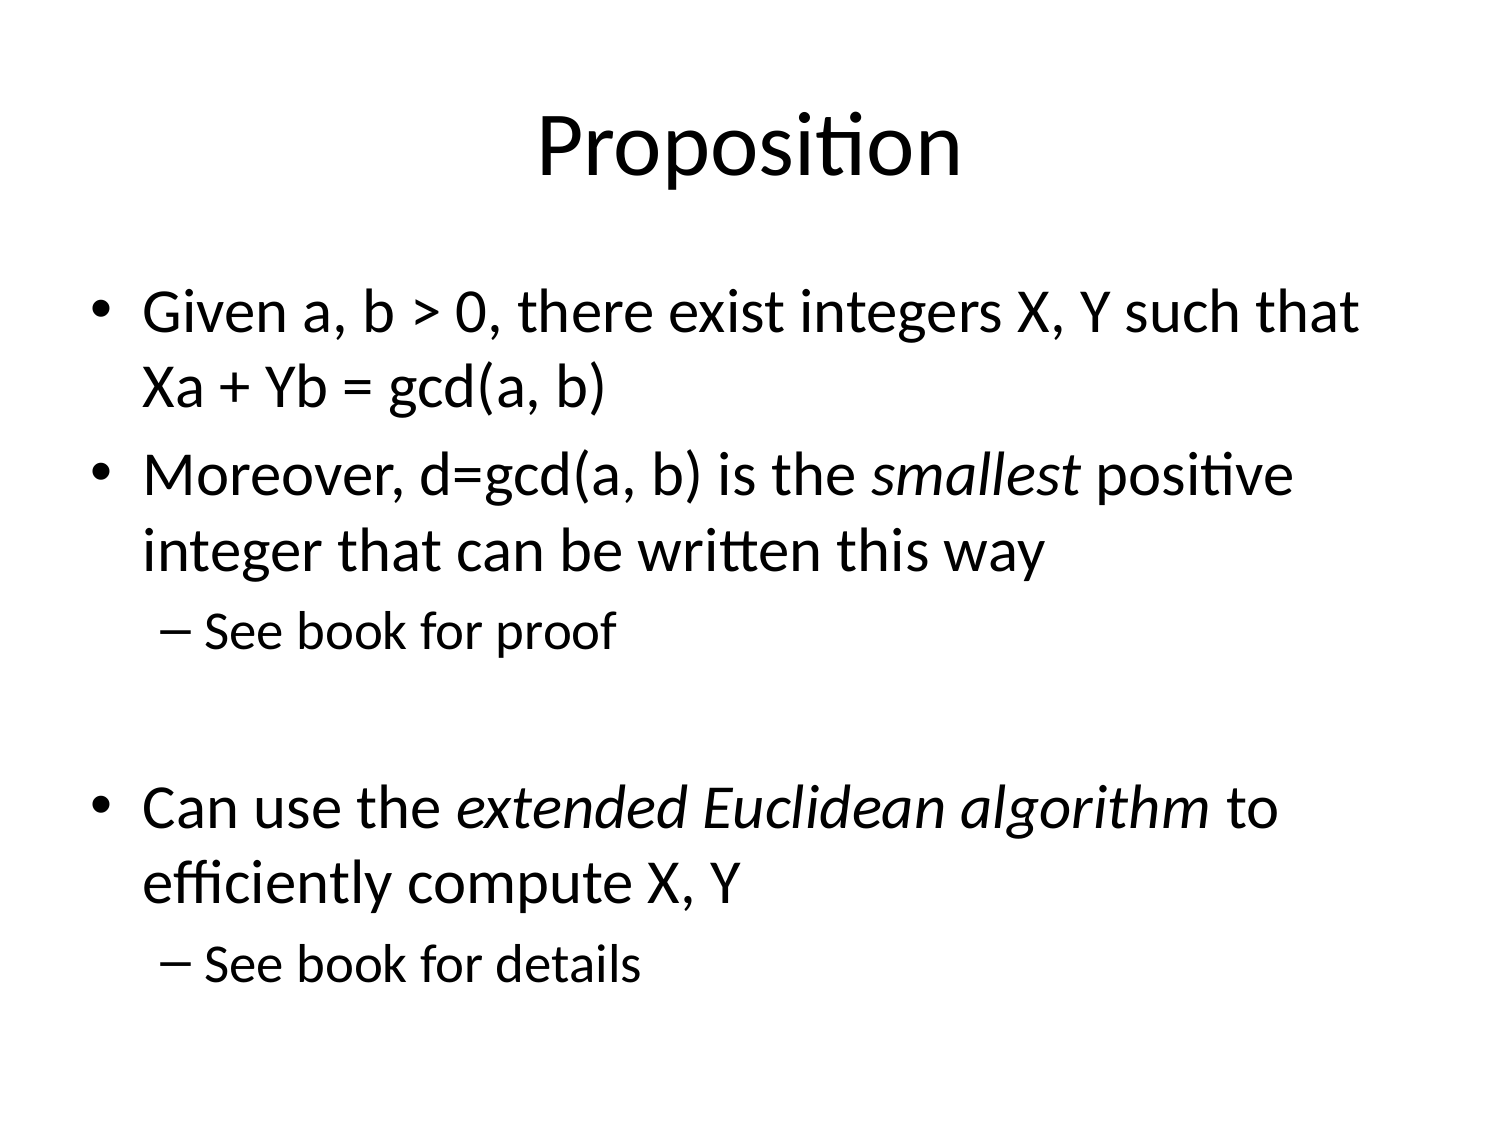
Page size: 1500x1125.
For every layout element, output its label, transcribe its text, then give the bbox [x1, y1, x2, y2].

title Proposition [75, 45, 1425, 233]
list Given a, b > 0, there exist integers X, Y such that Xa + Yb = gcd(a, b) Moreover, d=gcd(a, b) is the smallest positive integer that can be written this way See book for proof Can use the extended Euclidean algorithm to efficiently compute X, Y See book for details [75, 262, 1425, 1005]
